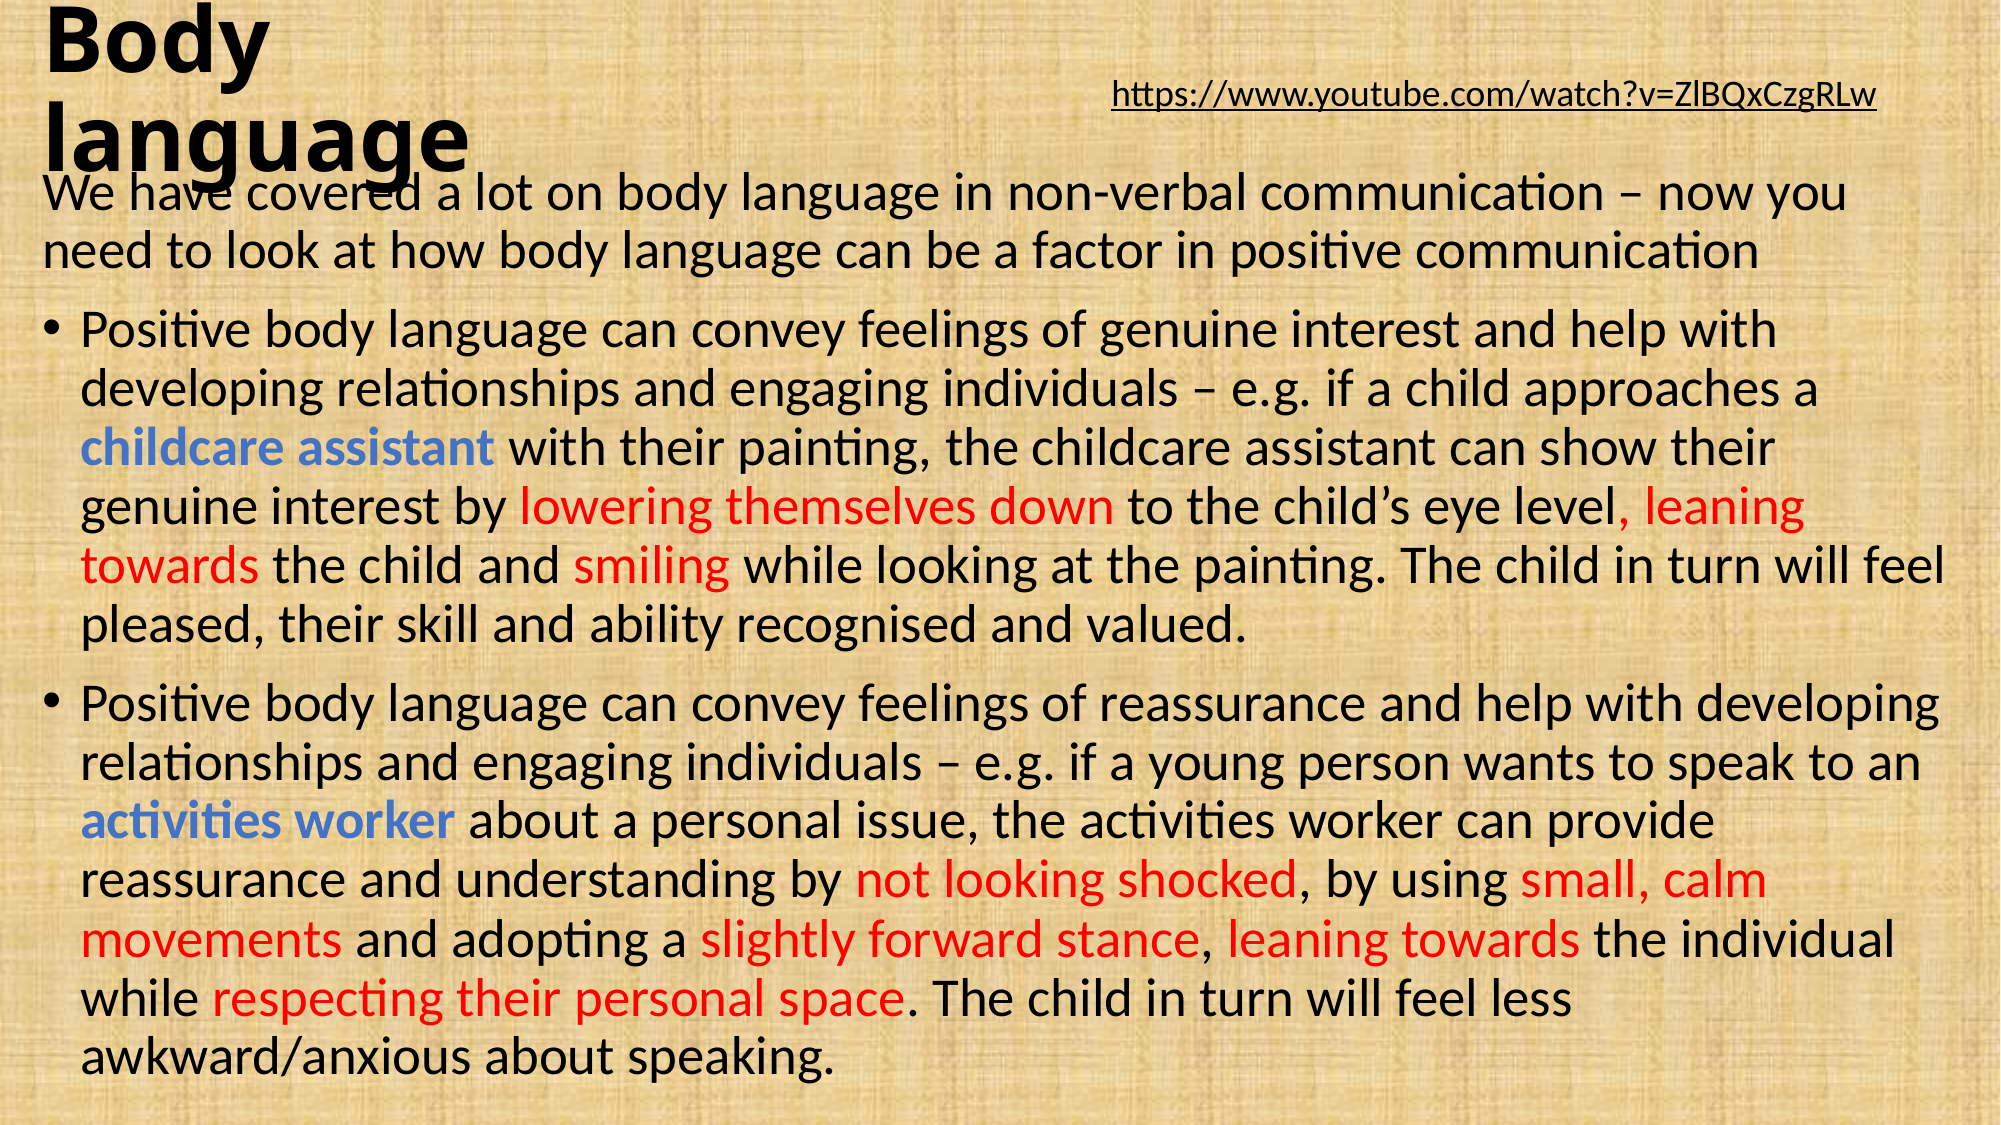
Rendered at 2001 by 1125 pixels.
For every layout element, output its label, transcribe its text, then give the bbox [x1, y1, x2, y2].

list We have covered a lot on body language in non-verbal communication – now you need to look at how body language can be a factor in positive communication Positive body language can convey feelings of genuine interest and help with developing relationships and engaging individuals – e.g. if a child approaches a childcare assistant with their painting, the childcare assistant can show their genuine interest by lowering themselves down to the child’s eye level, leaning towards the child and smiling while looking at the painting. The child in turn will feel pleased, their skill and ability recognised and valued. Positive body language can convey feelings of reassurance and help with developing relationships and engaging individuals – e.g. if a young person wants to speak to an activities worker about a personal issue, the activities worker can provide reassurance and understanding by not looking shocked, by using small, calm movements and adopting a slightly forward stance, leaning towards the individual while respecting their personal space. The child in turn will feel less awkward/anxious about speaking. [26, 155, 1973, 1097]
title Body language [26, 28, 653, 155]
picture [0, 0, 2001, 1125]
text_box https://www.youtube.com/watch?v=ZlBQxCzgRLw [1096, 61, 2000, 122]
